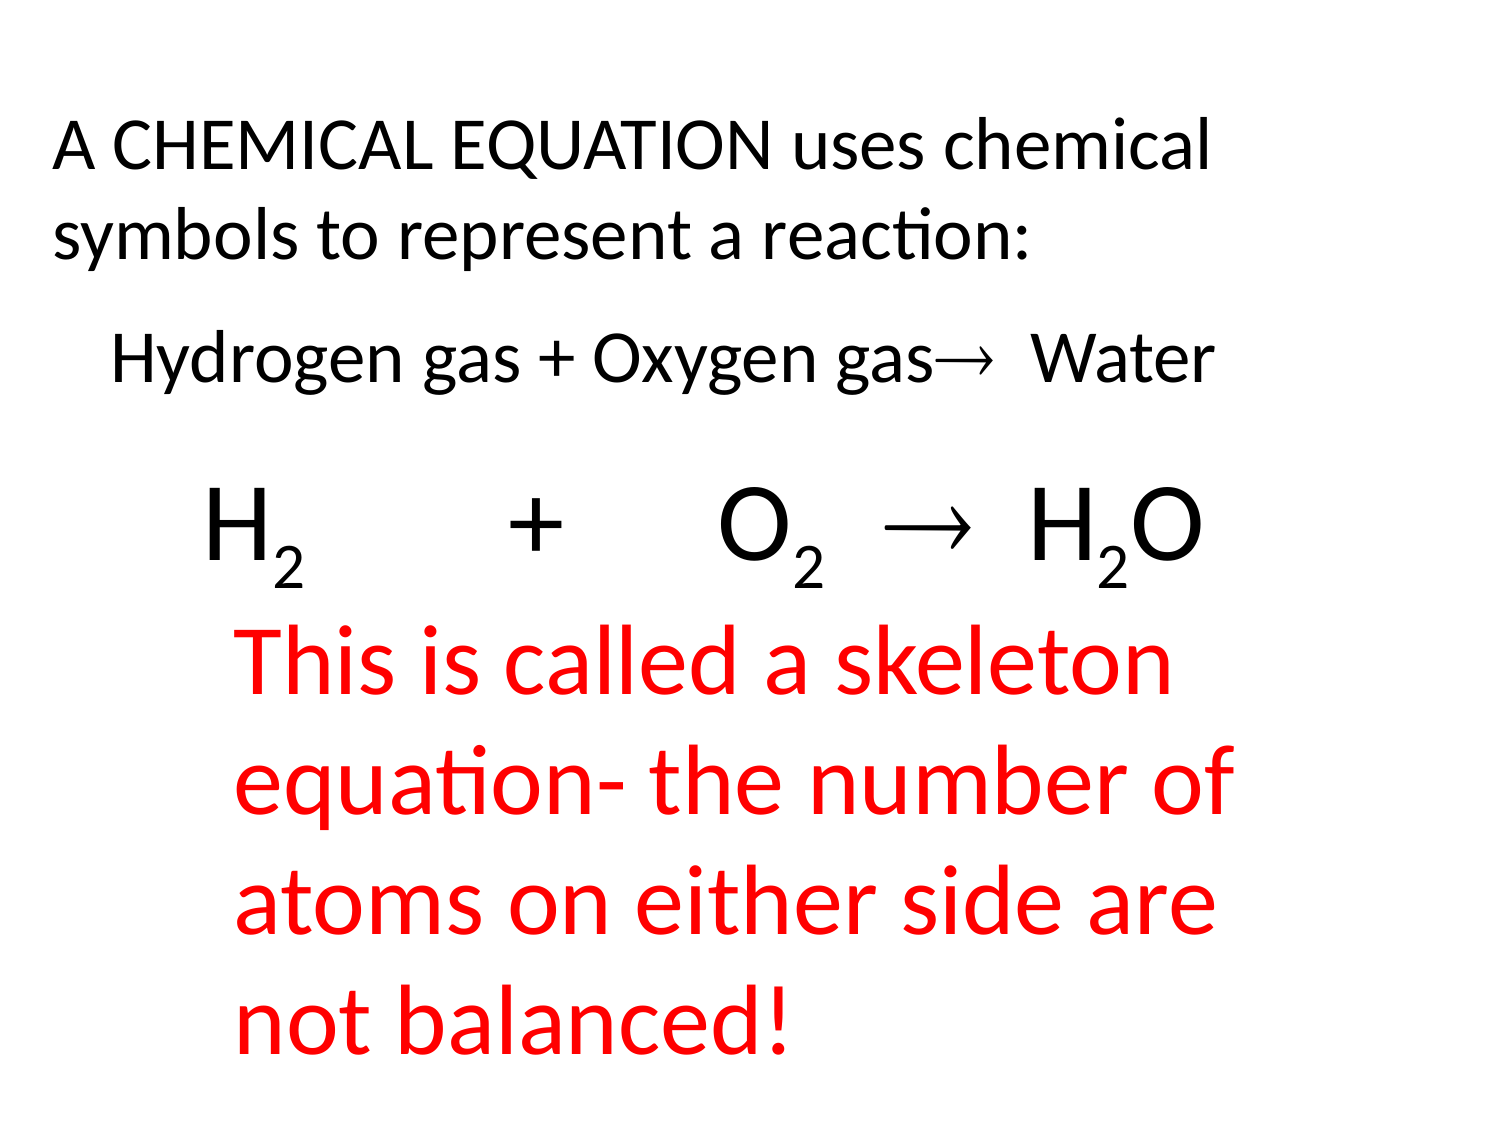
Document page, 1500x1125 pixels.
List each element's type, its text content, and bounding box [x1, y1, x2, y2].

text_box This is called a skeleton equation- the number of atoms on either side are not balanced! [218, 587, 1357, 1082]
text_box H2 + O2  H2O [187, 440, 1388, 745]
text_box Hydrogen gas + Oxygen gas Water [95, 299, 1421, 495]
text_box A CHEMICAL EQUATION uses chemical symbols to represent a reaction: [37, 87, 1363, 373]
